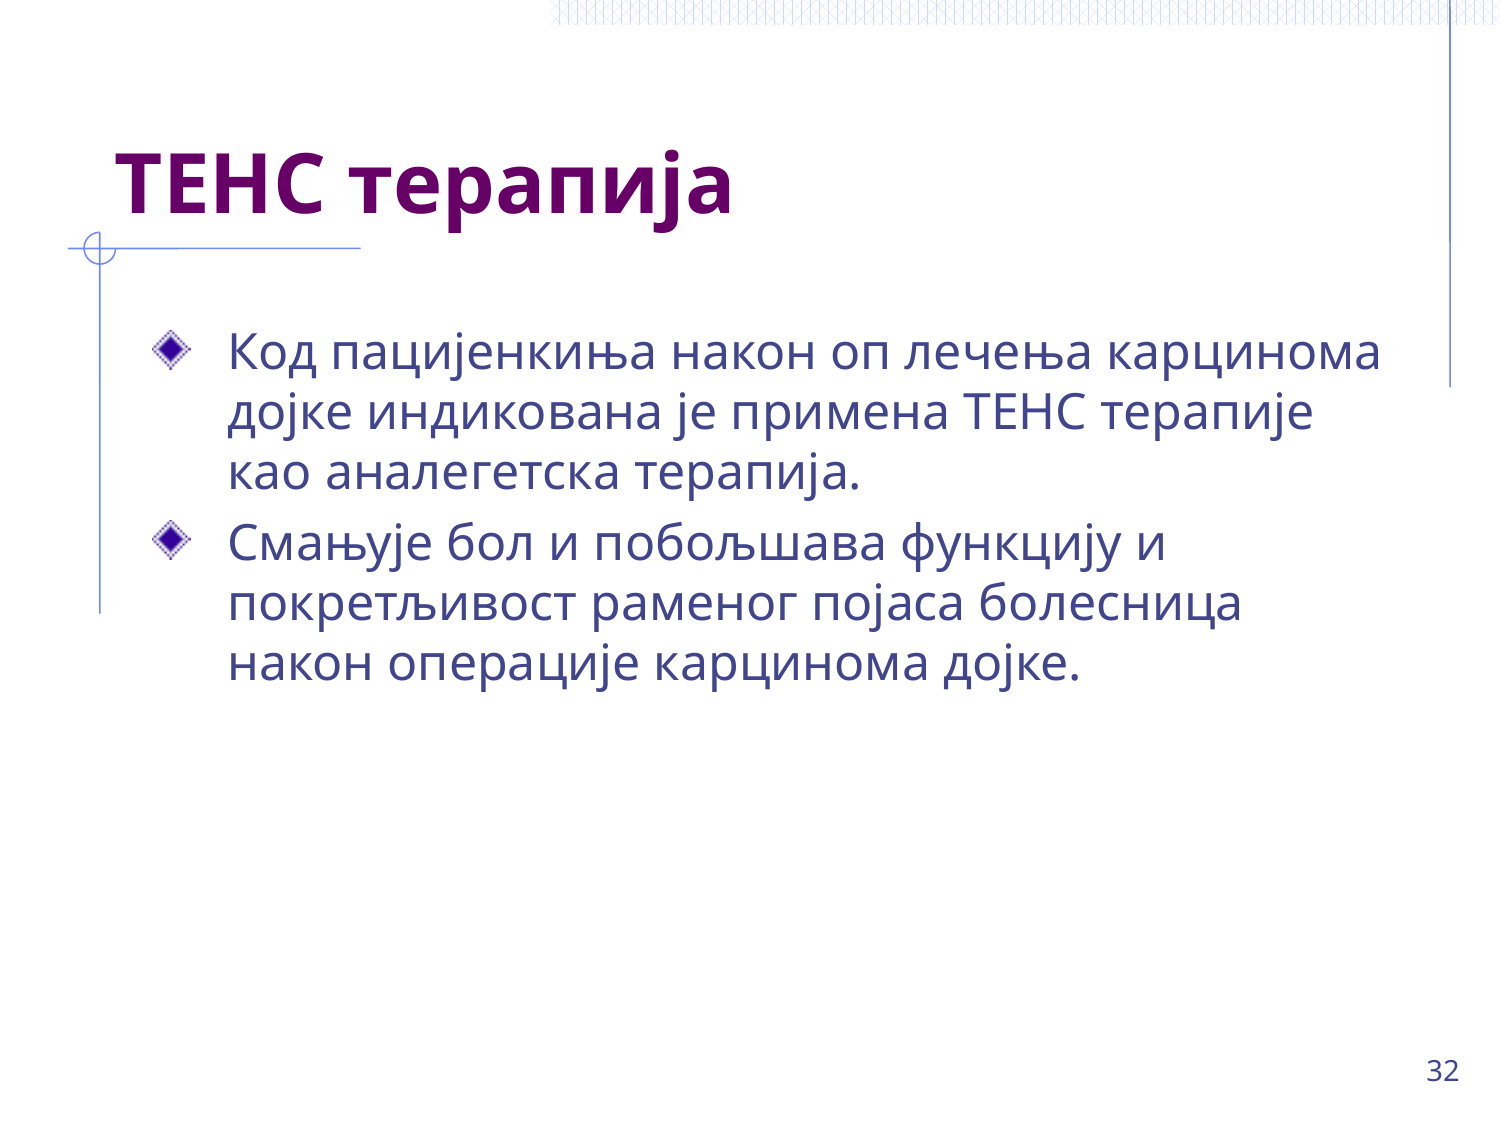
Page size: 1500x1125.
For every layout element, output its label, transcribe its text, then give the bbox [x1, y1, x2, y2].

list Код пацијенкиња након оп лечења карцинома дојке индикована је примена ТЕНС терапије као аналегетска терапија. Смањује бол и побољшава функцију и покретљивост раменог појаса болесница након операције карцинома дојке. [137, 312, 1413, 988]
slide_number 32 [1162, 1025, 1475, 1100]
picture [152, 330, 191, 370]
picture [152, 520, 191, 560]
title ТЕНС терапија [99, 49, 1376, 238]
